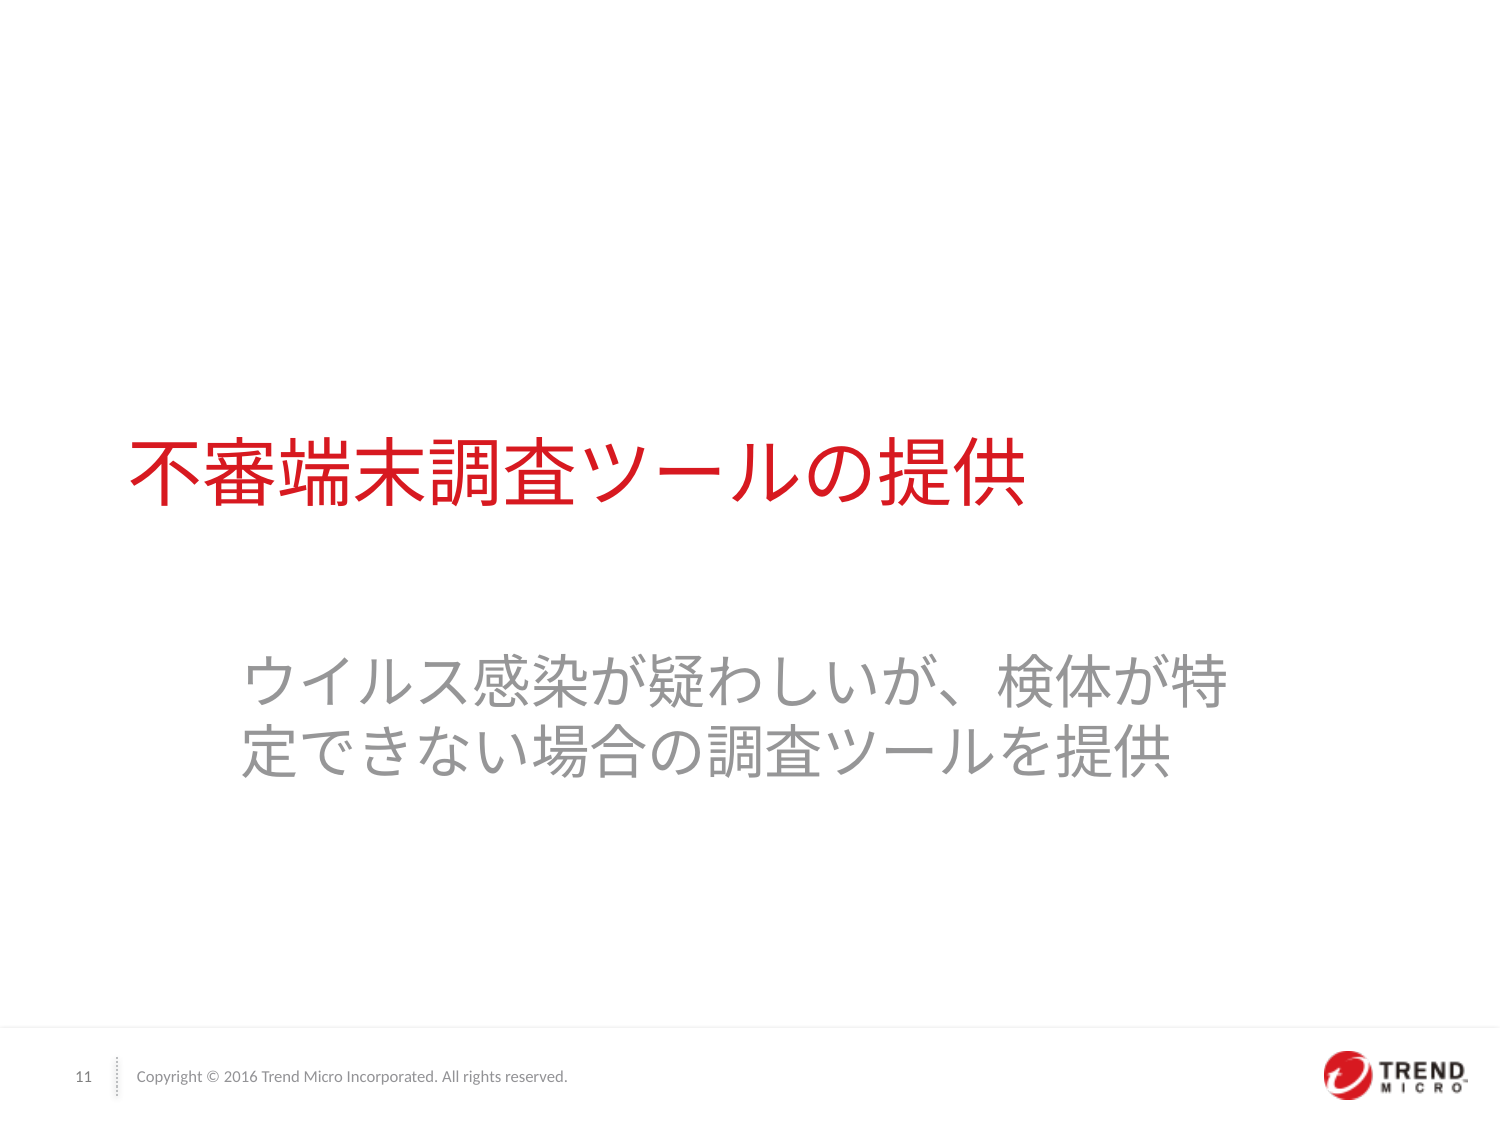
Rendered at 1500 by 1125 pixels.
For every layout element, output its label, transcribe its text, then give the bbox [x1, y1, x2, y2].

picture [1324, 1051, 1468, 1100]
title 不審端末調査ツールの提供 [112, 349, 1388, 591]
subtitle ウイルス感染が疑わしいが、検体が特定できない場合の調査ツールを提供 [225, 637, 1275, 925]
